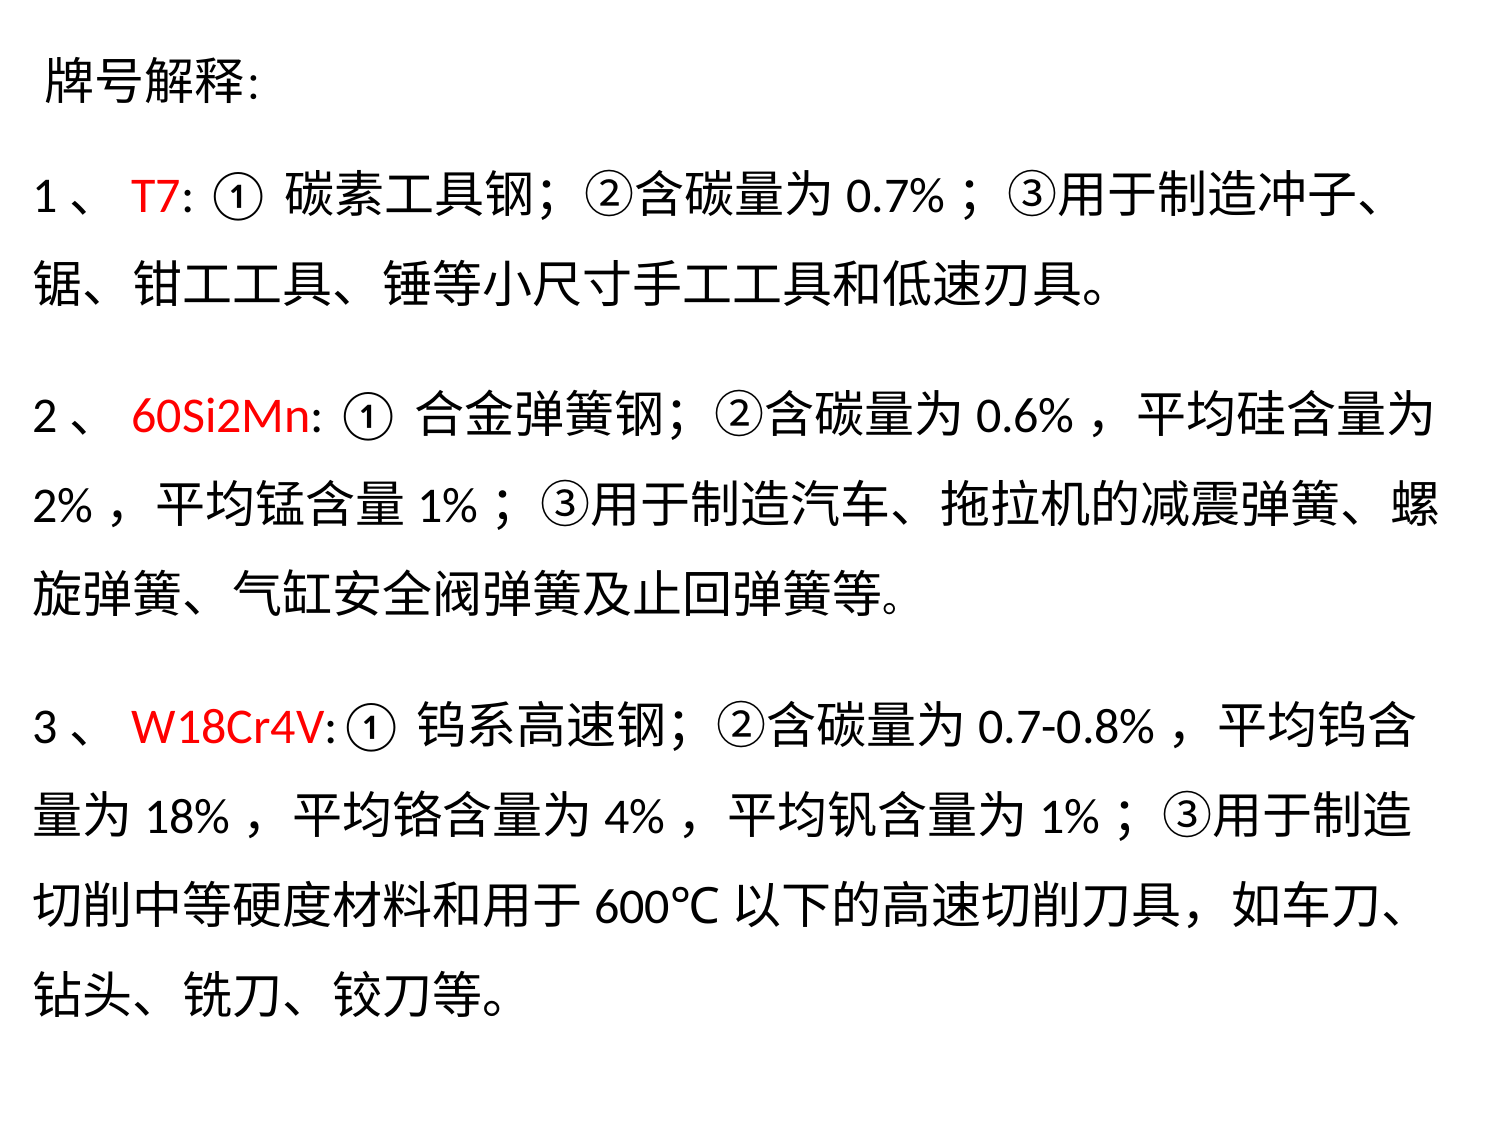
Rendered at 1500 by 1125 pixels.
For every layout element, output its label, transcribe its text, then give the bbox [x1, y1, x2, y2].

text_box 2、60Si2Mn: ①合金弹簧钢；②含碳量为0.6%，平均硅含量为2%，平均锰含量1%；③用于制造汽车、拖拉机的减震弹簧、螺旋弹簧、气缸安全阀弹簧及止回弹簧等。 [17, 345, 1471, 631]
text_box 牌号解释： [29, 42, 975, 118]
text_box 3、W18Cr4V:①钨系高速钢；②含碳量为0.7-0.8%，平均钨含量为18%，平均铬含量为4%，平均钒含量为1%；③用于制造切削中等硬度材料和用于600℃以下的高速切削刀具，如车刀、钻头、铣刀、铰刀等。 [17, 656, 1477, 1031]
text_box 1、T7: ①碳素工具钢；②含碳量为0.7%；③用于制造冲子、锯、钳工工具、锤等小尺寸手工工具和低速刃具。 [17, 125, 1459, 321]
